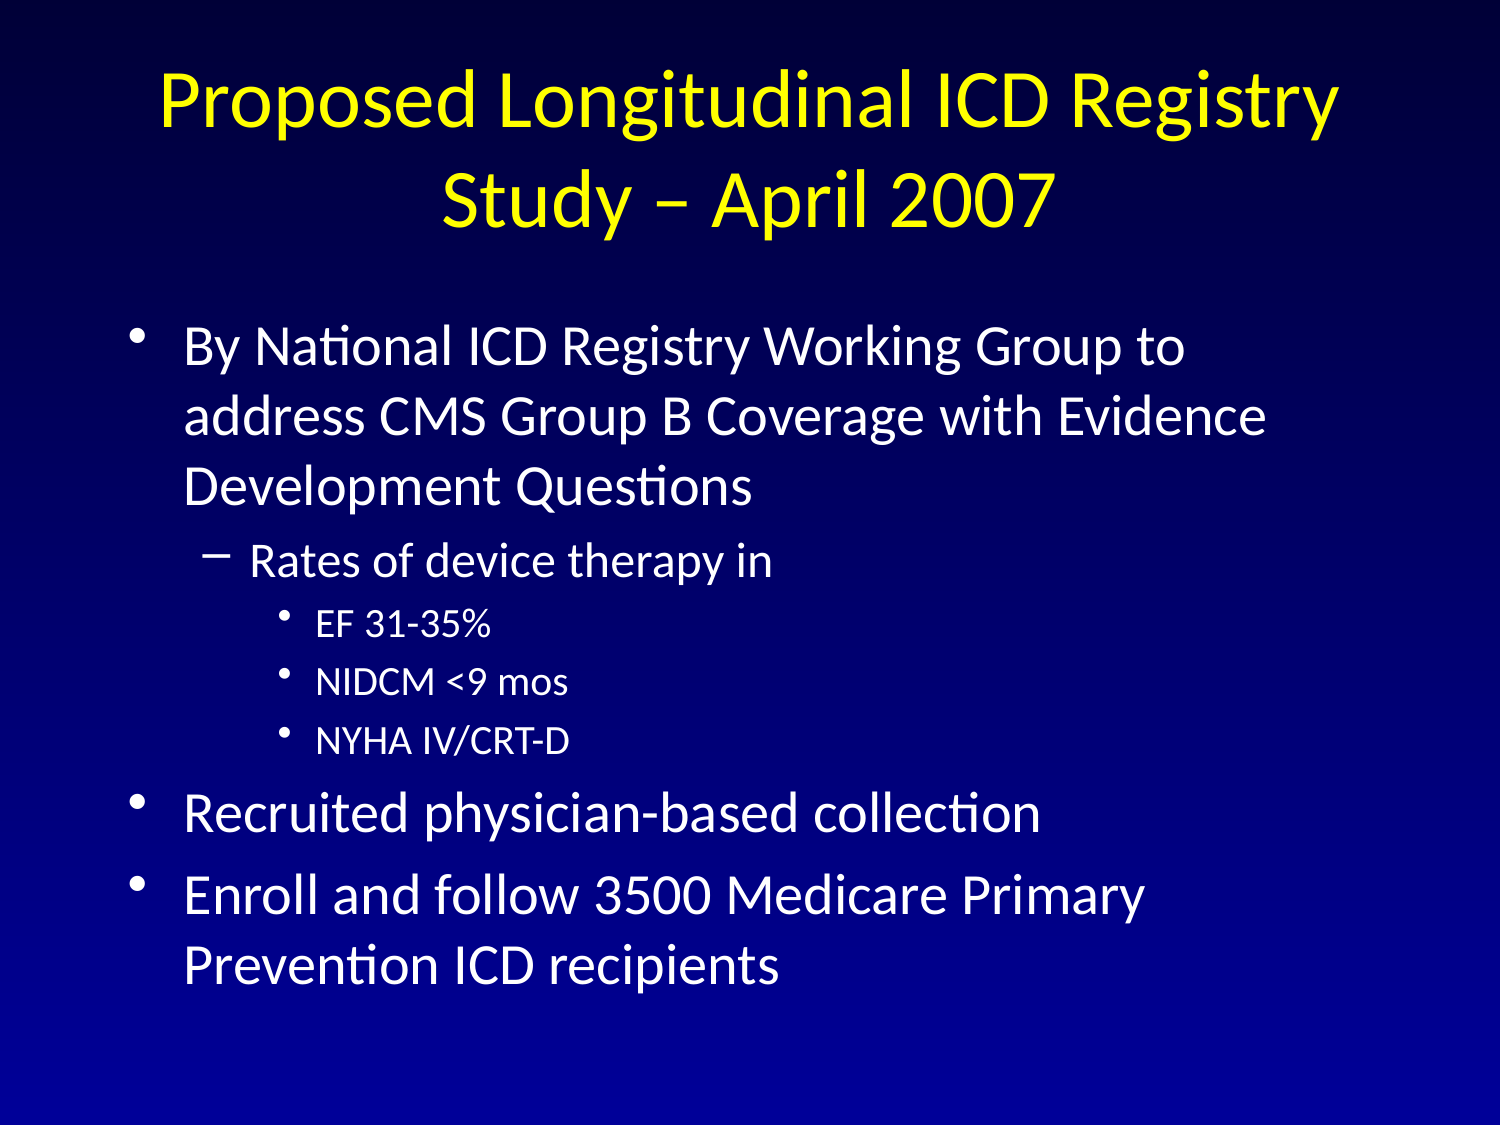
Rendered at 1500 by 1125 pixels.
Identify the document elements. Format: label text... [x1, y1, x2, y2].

list By National ICD Registry Working Group to address CMS Group B Coverage with Evidence Development Questions Rates of device therapy in EF 31-35% NIDCM <9 mos NYHA IV/CRT-D Recruited physician-based collection Enroll and follow 3500 Medicare Primary Prevention ICD recipients [112, 299, 1388, 1000]
title Proposed Longitudinal ICD Registry Study – April 2007 [112, 50, 1388, 238]
